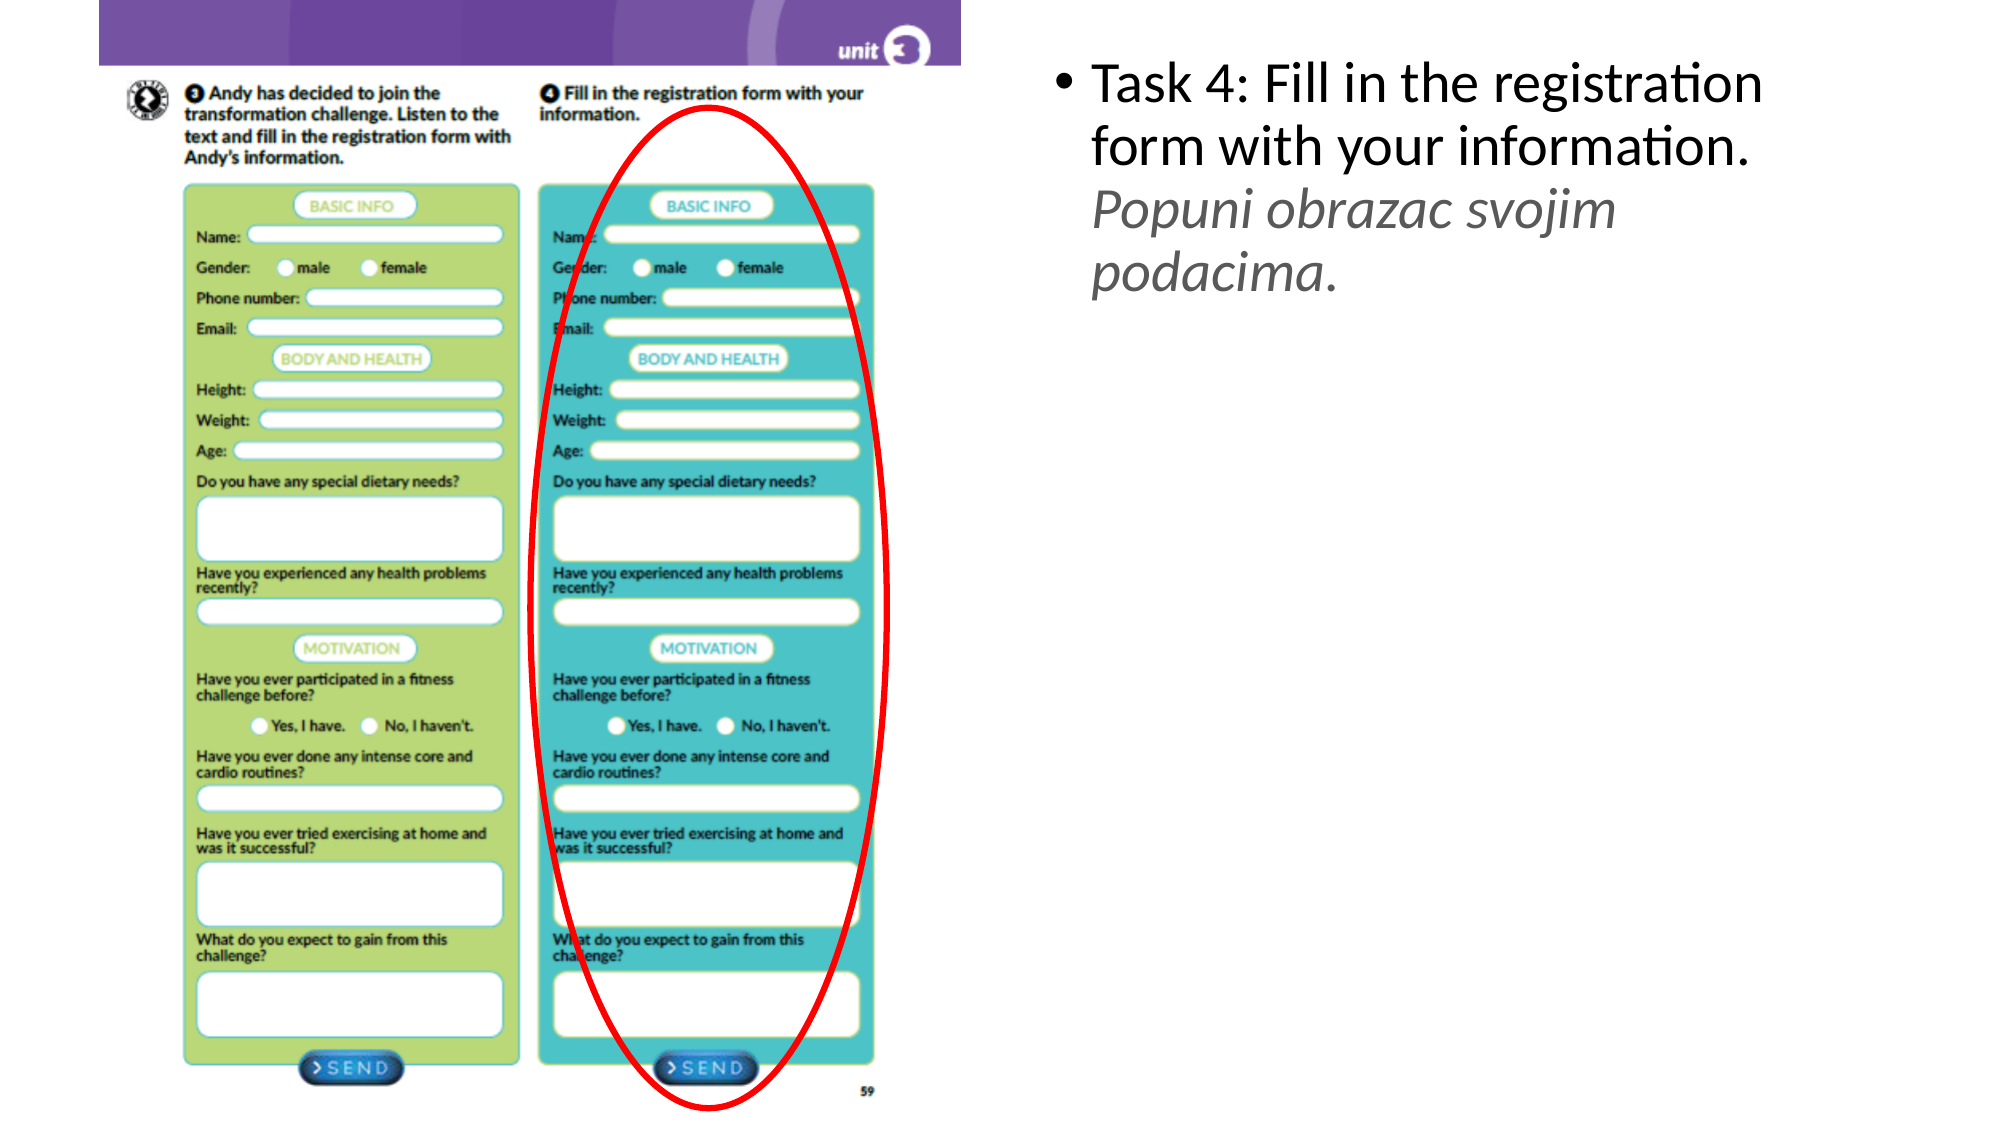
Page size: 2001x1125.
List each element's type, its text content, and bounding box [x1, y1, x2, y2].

picture [99, 0, 961, 1125]
list Task 4: Fill in the registration form with your information. Popuni obrazac svojim podacima. [1039, 44, 1782, 759]
